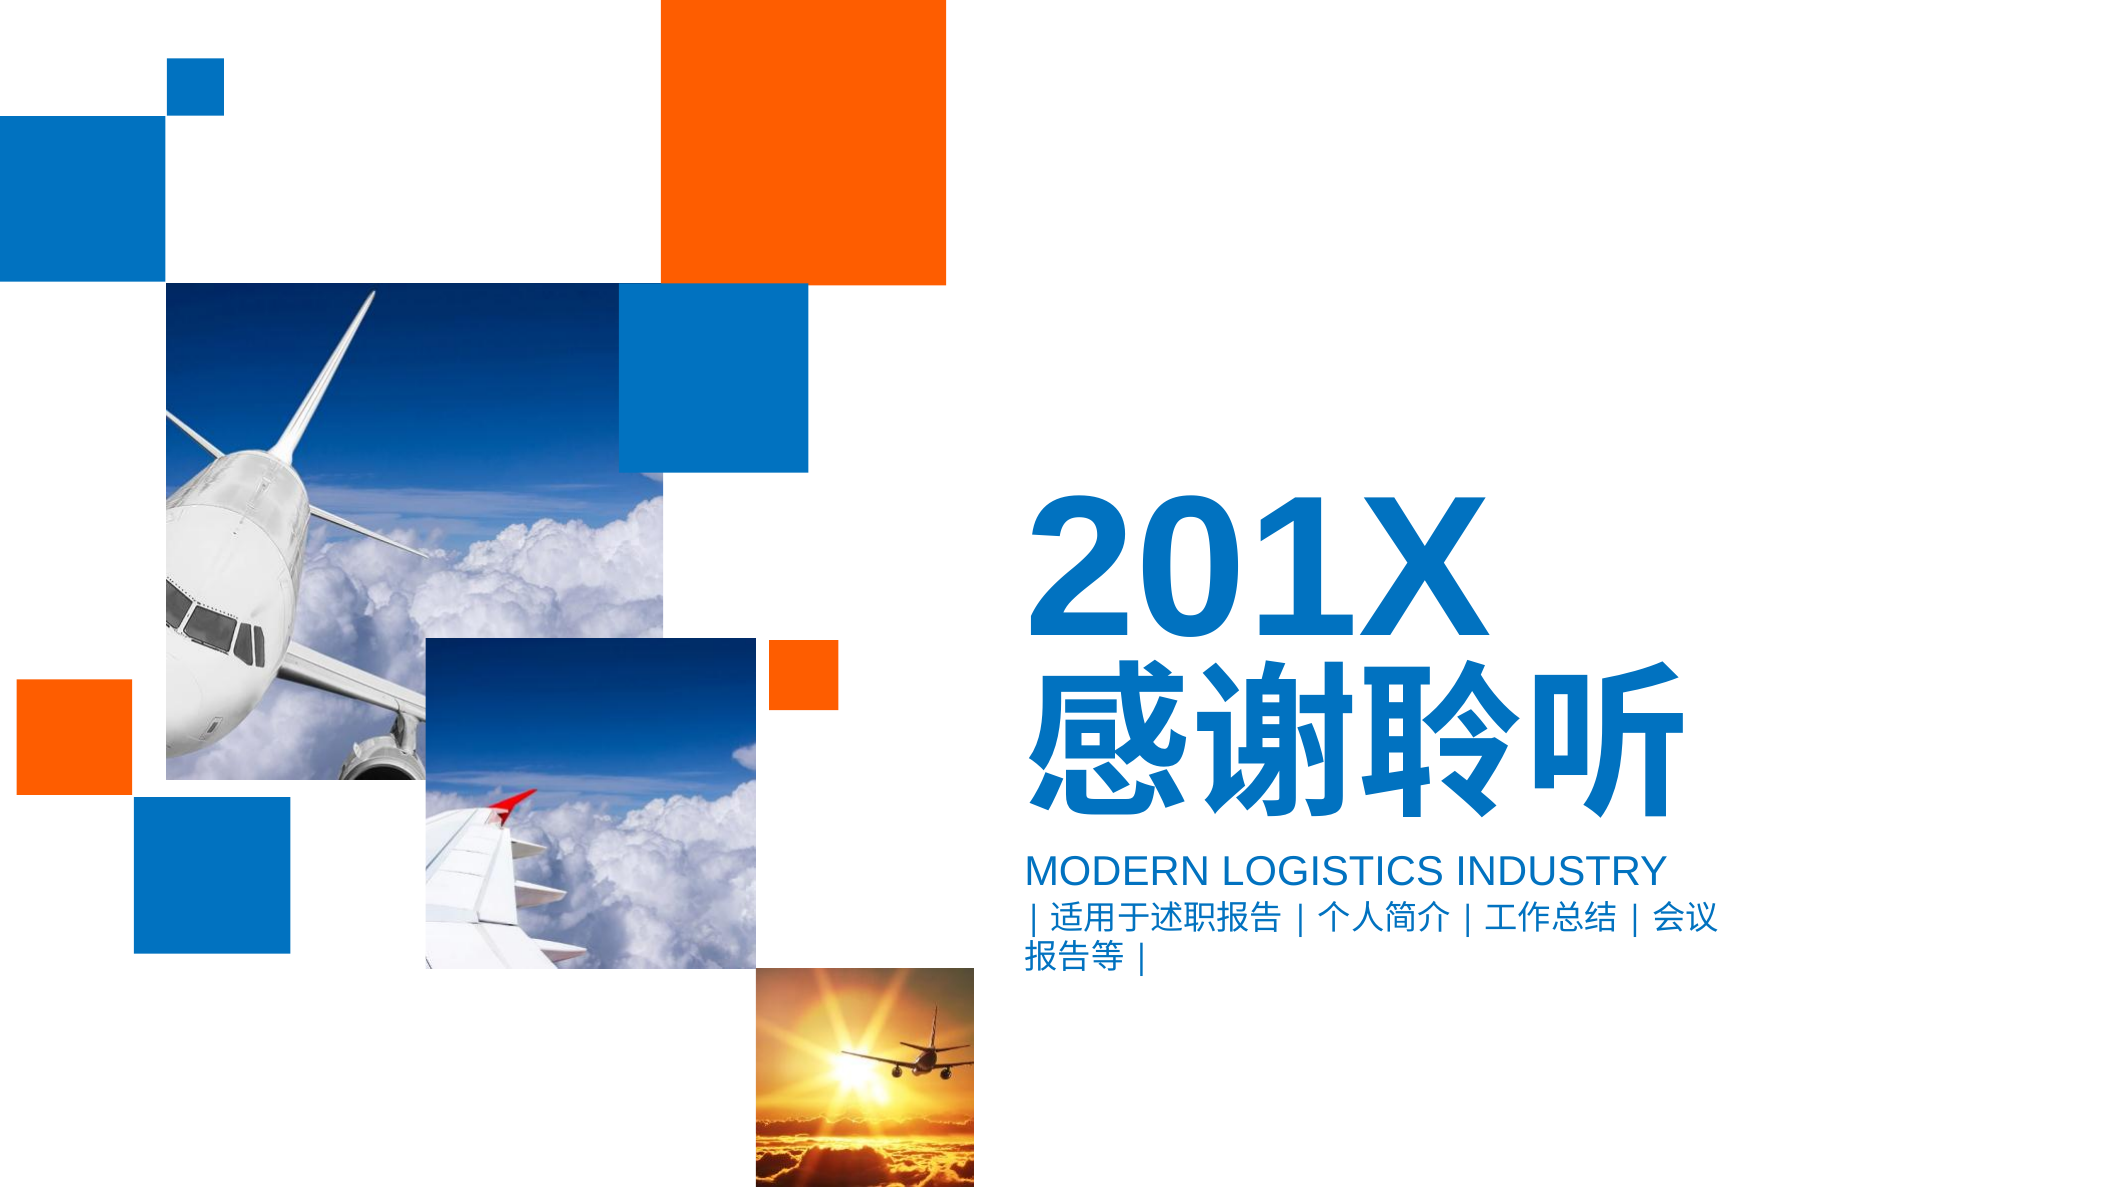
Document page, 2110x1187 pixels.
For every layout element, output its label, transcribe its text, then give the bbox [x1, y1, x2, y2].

text_box MODERN LOGISTICS INDUSTRY [1009, 844, 1825, 901]
text_box [166, 283, 664, 780]
text_box [166, 58, 224, 116]
text_box [16, 679, 133, 795]
text_box 感谢聆听 [1009, 628, 1929, 844]
text_box [133, 797, 291, 954]
text_box |适用于述职报告|个人简介|工作总结|会议报告等| [1009, 888, 1760, 983]
text_box [0, 116, 166, 282]
text_box [769, 640, 839, 711]
text_box [660, 0, 947, 286]
text_box [755, 968, 974, 1187]
text_box [425, 638, 756, 969]
text_box [618, 283, 809, 473]
text_box 201X [1009, 428, 1539, 628]
